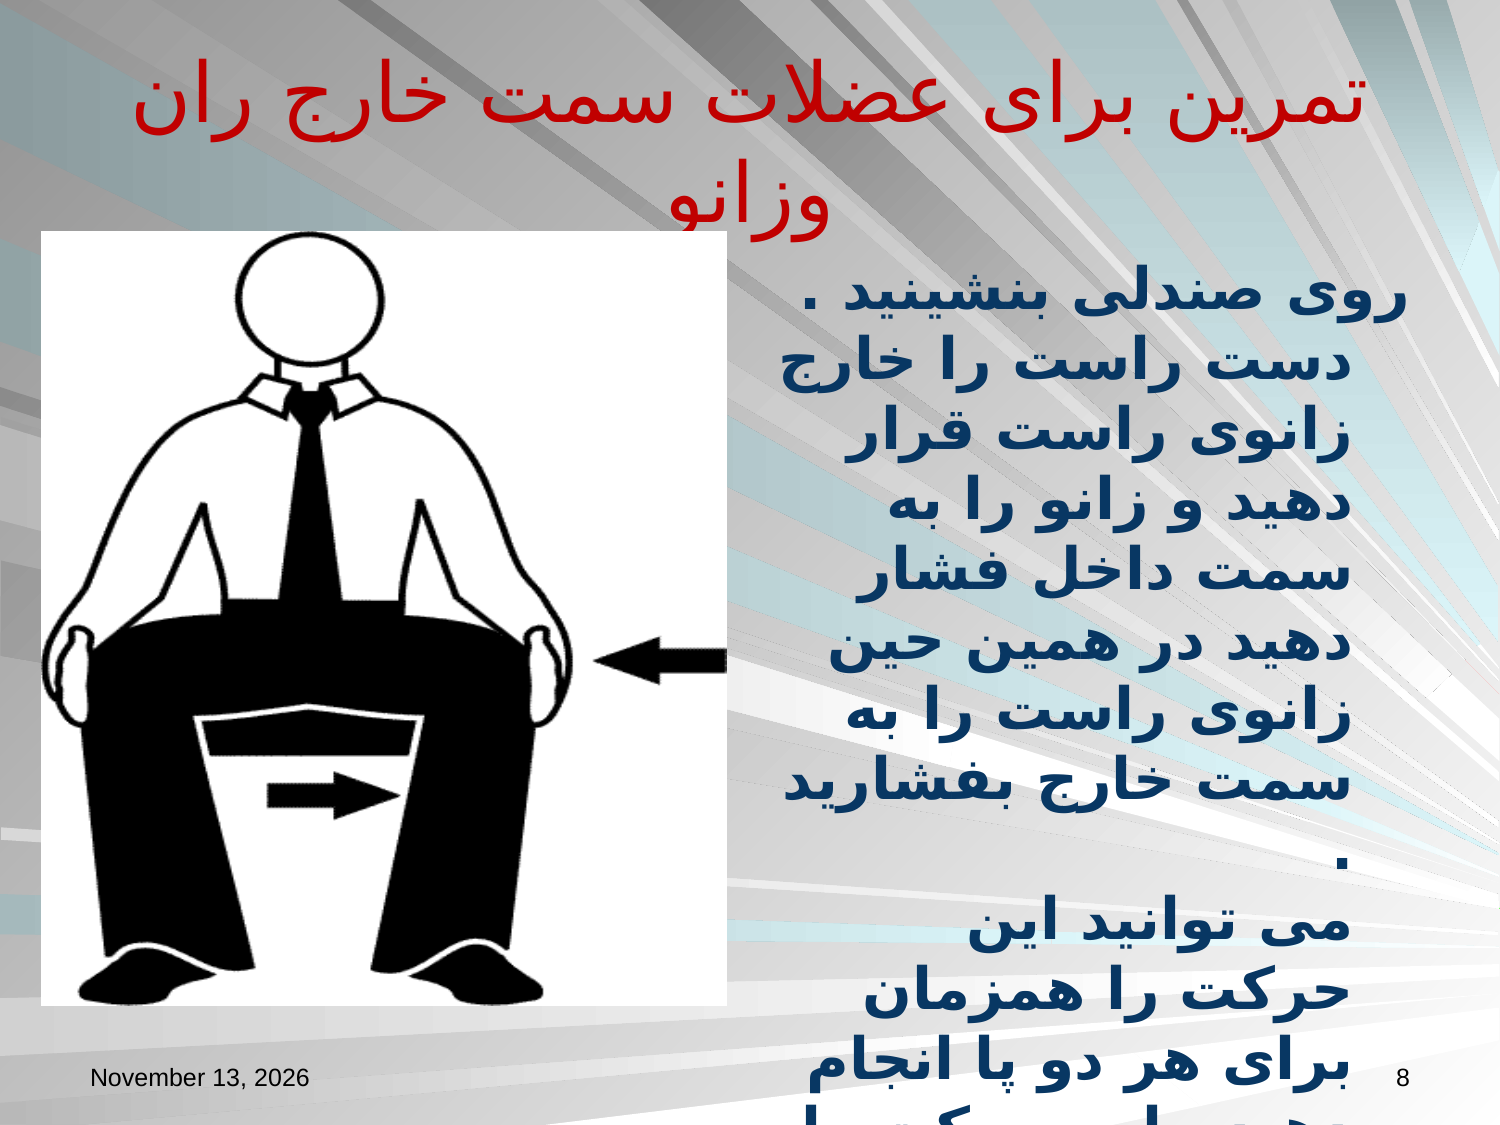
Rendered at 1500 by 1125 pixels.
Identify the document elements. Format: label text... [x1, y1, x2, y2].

title تمرین برای عضلات سمت خارج ران وزانو [74, 45, 1426, 234]
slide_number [74, 1023, 426, 1100]
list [41, 231, 727, 1006]
list روی صندلی بنشینید . دست راست را خارج زانوی راست قرار دهید و زانو را به سمت داخل فشار دهید در همین حین زانوی راست را به سمت خارج بفشارید . می توانید این حرکت را همزمان برای هر دو پا انجام دهید . این حرکت را ادامه دهید تا عضلاتتان خسته شود . [762, 243, 1426, 1006]
slide_number 8 [1074, 1023, 1426, 1100]
